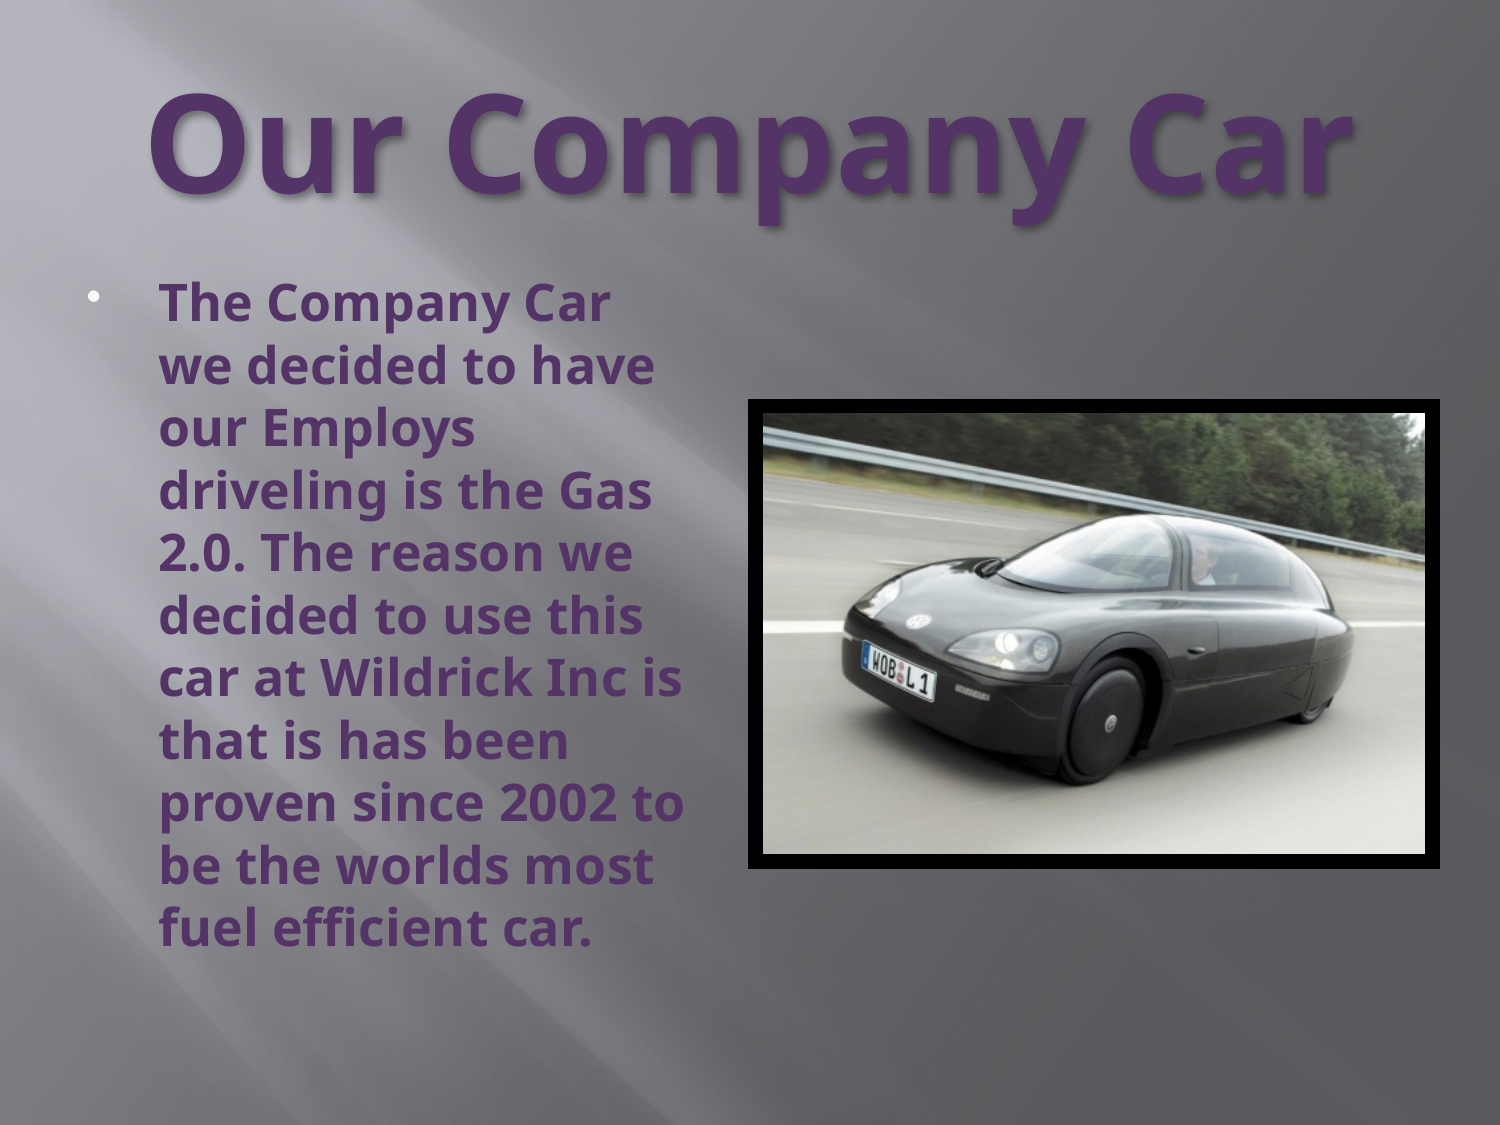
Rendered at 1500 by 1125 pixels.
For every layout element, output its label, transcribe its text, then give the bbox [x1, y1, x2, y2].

title Our Company Car [75, 45, 1425, 233]
list The Company Car we decided to have our Employs driveling is the Gas 2.0. The reason we decided to use this car at Wildrick Inc is that is has been proven since 2002 to be the worlds most fuel efficient car. [50, 262, 713, 1005]
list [762, 412, 1426, 855]
